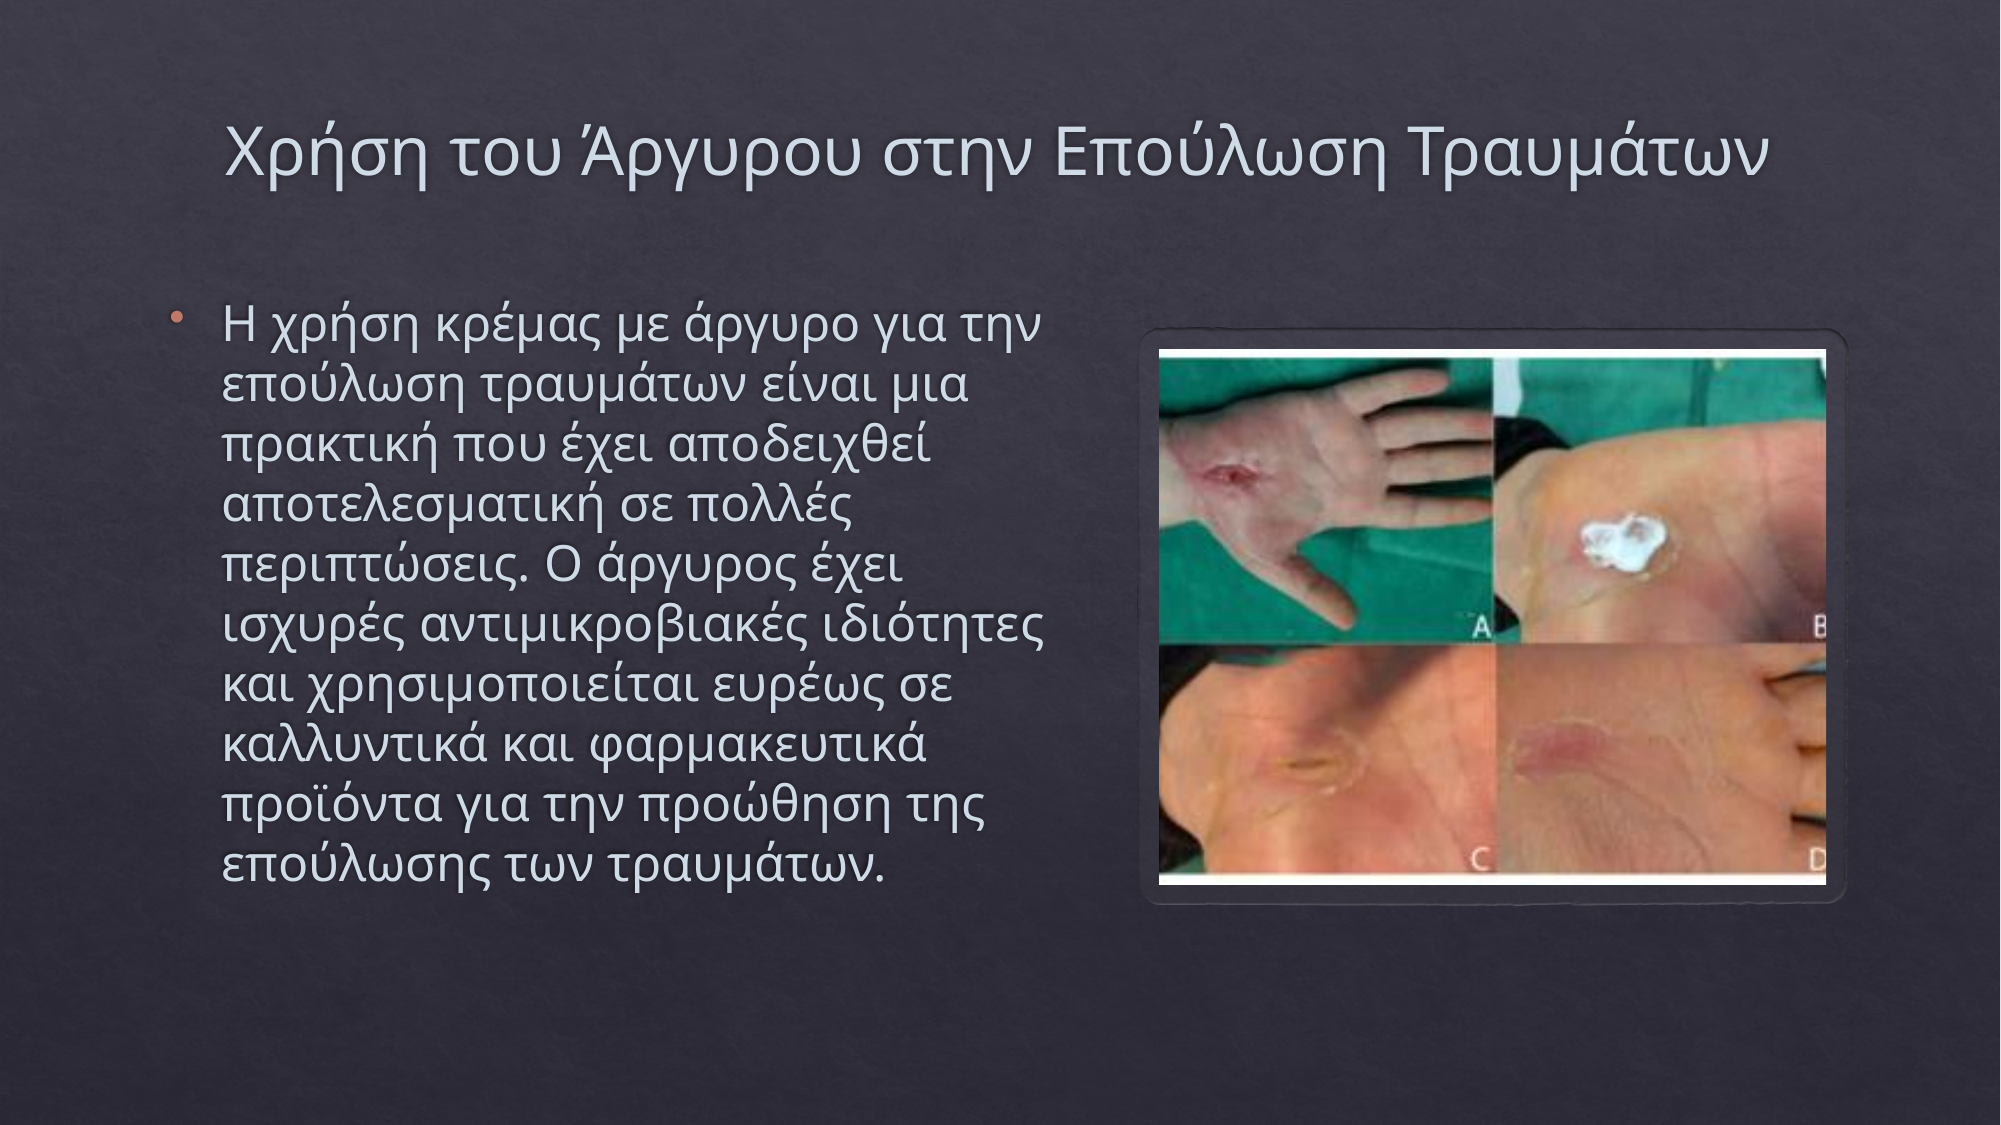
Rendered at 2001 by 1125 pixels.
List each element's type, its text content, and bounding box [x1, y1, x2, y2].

picture [1137, 327, 1849, 906]
list Η χρήση κρέμας με άργυρο για την επούλωση τραυμάτων είναι μια πρακτική που έχει αποδειχθεί αποτελεσματική σε πολλές περιπτώσεις. Ο άργυρος έχει ισχυρές αντιμικροβιακές ιδιότητες και χρησιμοποιείται ευρέως σε καλλυντικά και φαρμακευτικά προϊόντα για την προώθηση της επούλωσης των τραυμάτων. [149, 284, 1060, 950]
title Χρήση του Άργυρου στην Επούλωση Τραυμάτων [149, 99, 1849, 260]
